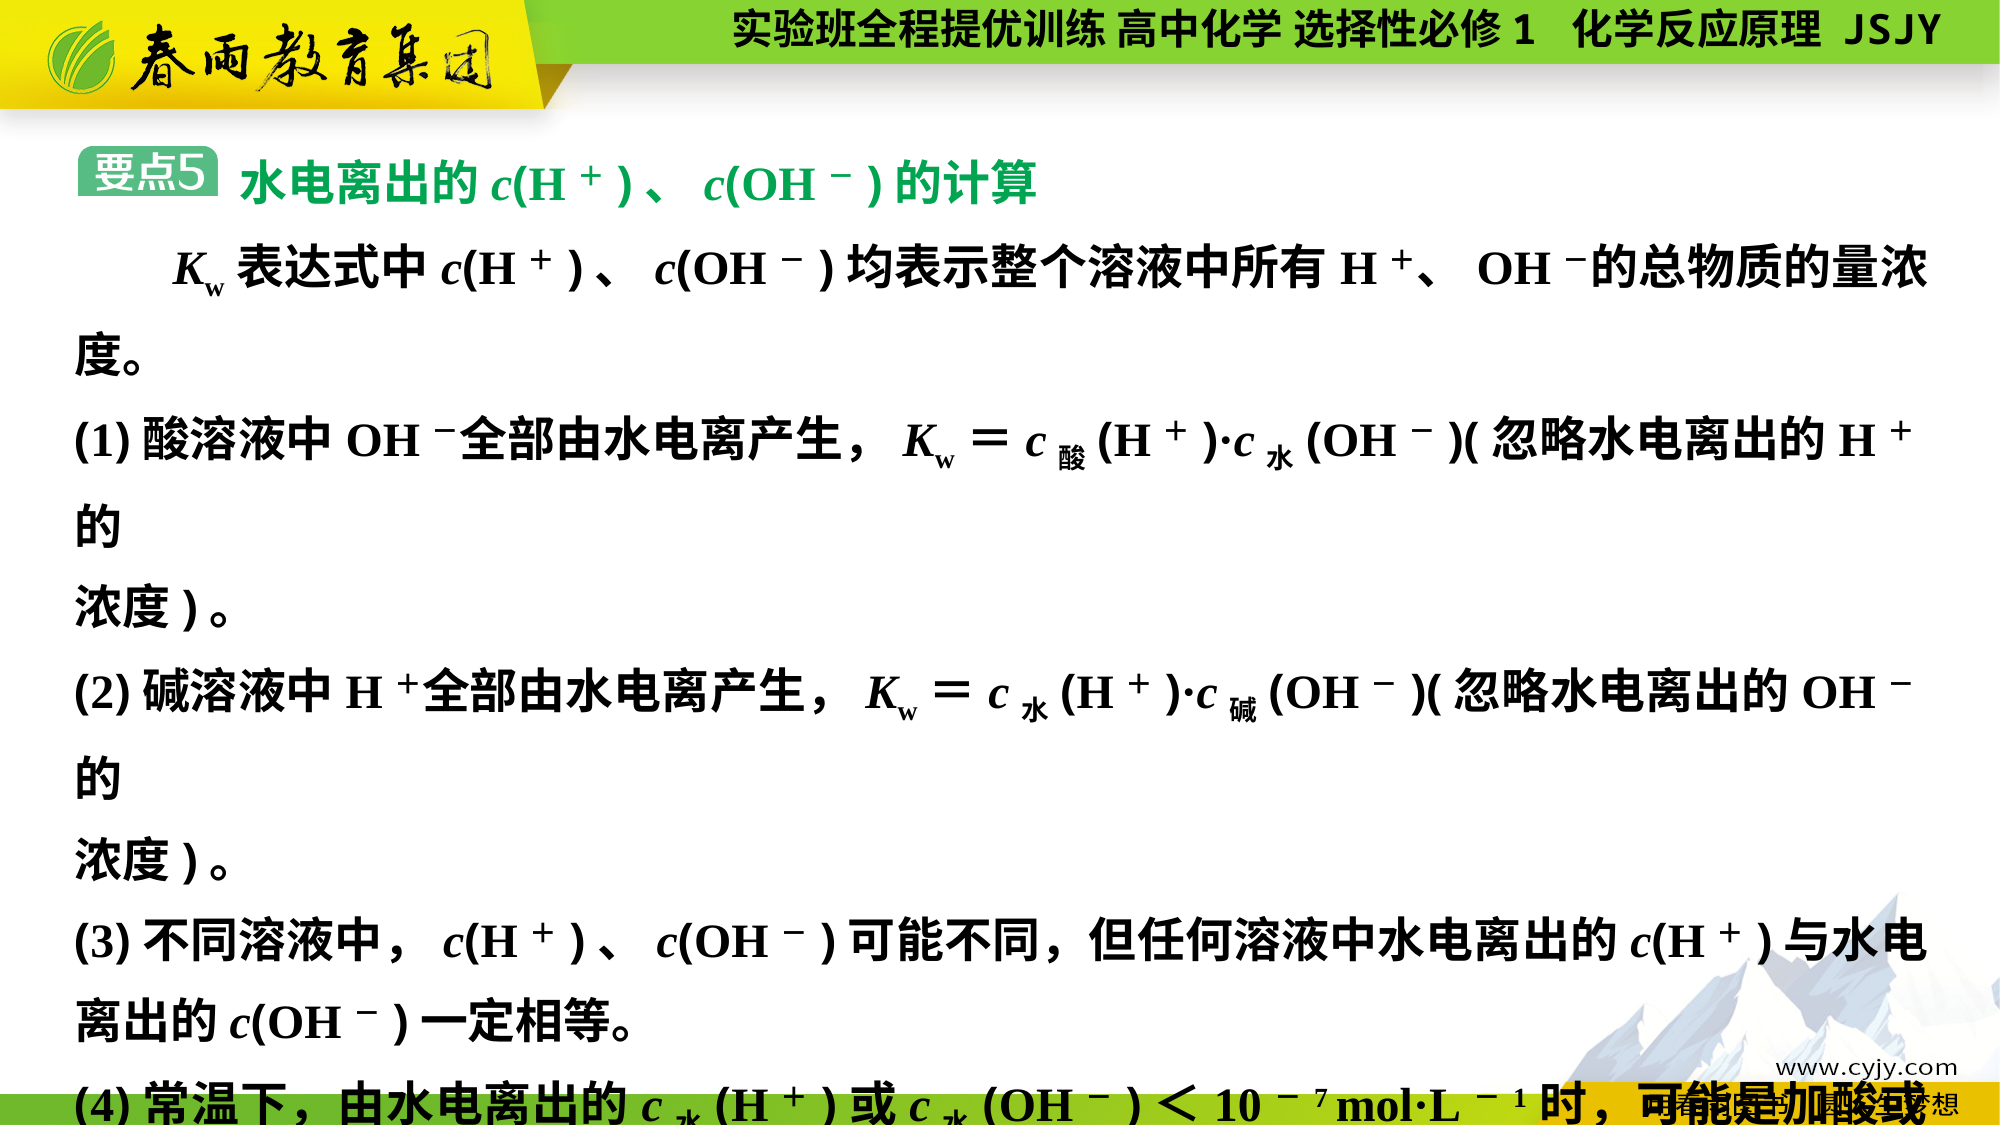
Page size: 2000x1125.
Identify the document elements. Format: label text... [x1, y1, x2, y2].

picture [0, 0, 2000, 1125]
list 水电离出的c(H＋)、c(OH－)的计算 Kw表达式中c(H＋)、c(OH－)均表示整个溶液中所有H＋、OH－的总物质的量浓度。 (1)酸溶液中OH－全部由水电离产生，Kw＝c酸(H＋)·c水(OH－)(忽略水电离出的H＋的 浓度)。 (2)碱溶液中H＋全部由水电离产生，Kw＝c水(H＋)·c碱(OH－)(忽略水电离出的OH－的 浓度)。 (3)不同溶液中，c(H＋)、c(OH－)可能不同，但任何溶液中水电离出的c(H＋)与水电离出的c(OH－)一定相等。 (4)常温下，由水电离出的c水(H＋)或c水(OH－)＜10－7 mol·L－1时，可能是加酸或加碱等抑制了水的电离。如常温下，由水电离出的c(H＋)＝1×10－13 mol·L－1的溶液可能呈酸性也可能呈碱性，溶液的pH＝1或13。 [59, 122, 1944, 1032]
